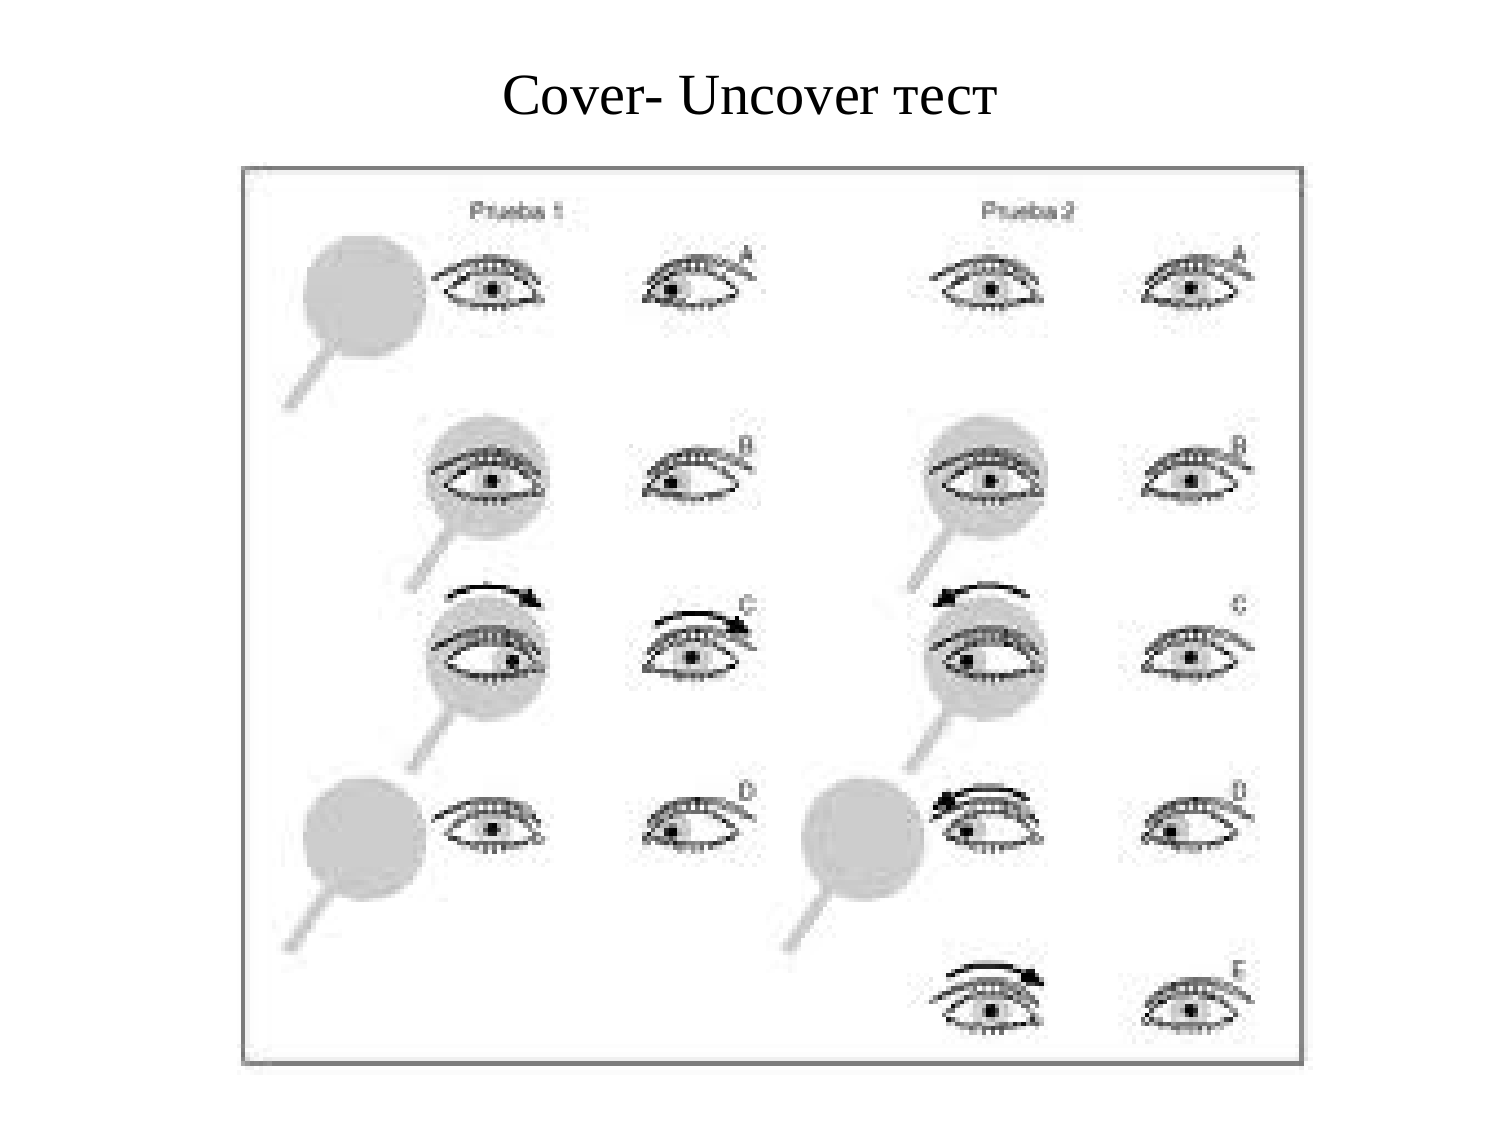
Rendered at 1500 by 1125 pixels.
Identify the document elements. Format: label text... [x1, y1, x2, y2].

picture [237, 162, 1313, 1075]
title Cover- Uncover тест [75, 45, 1425, 138]
